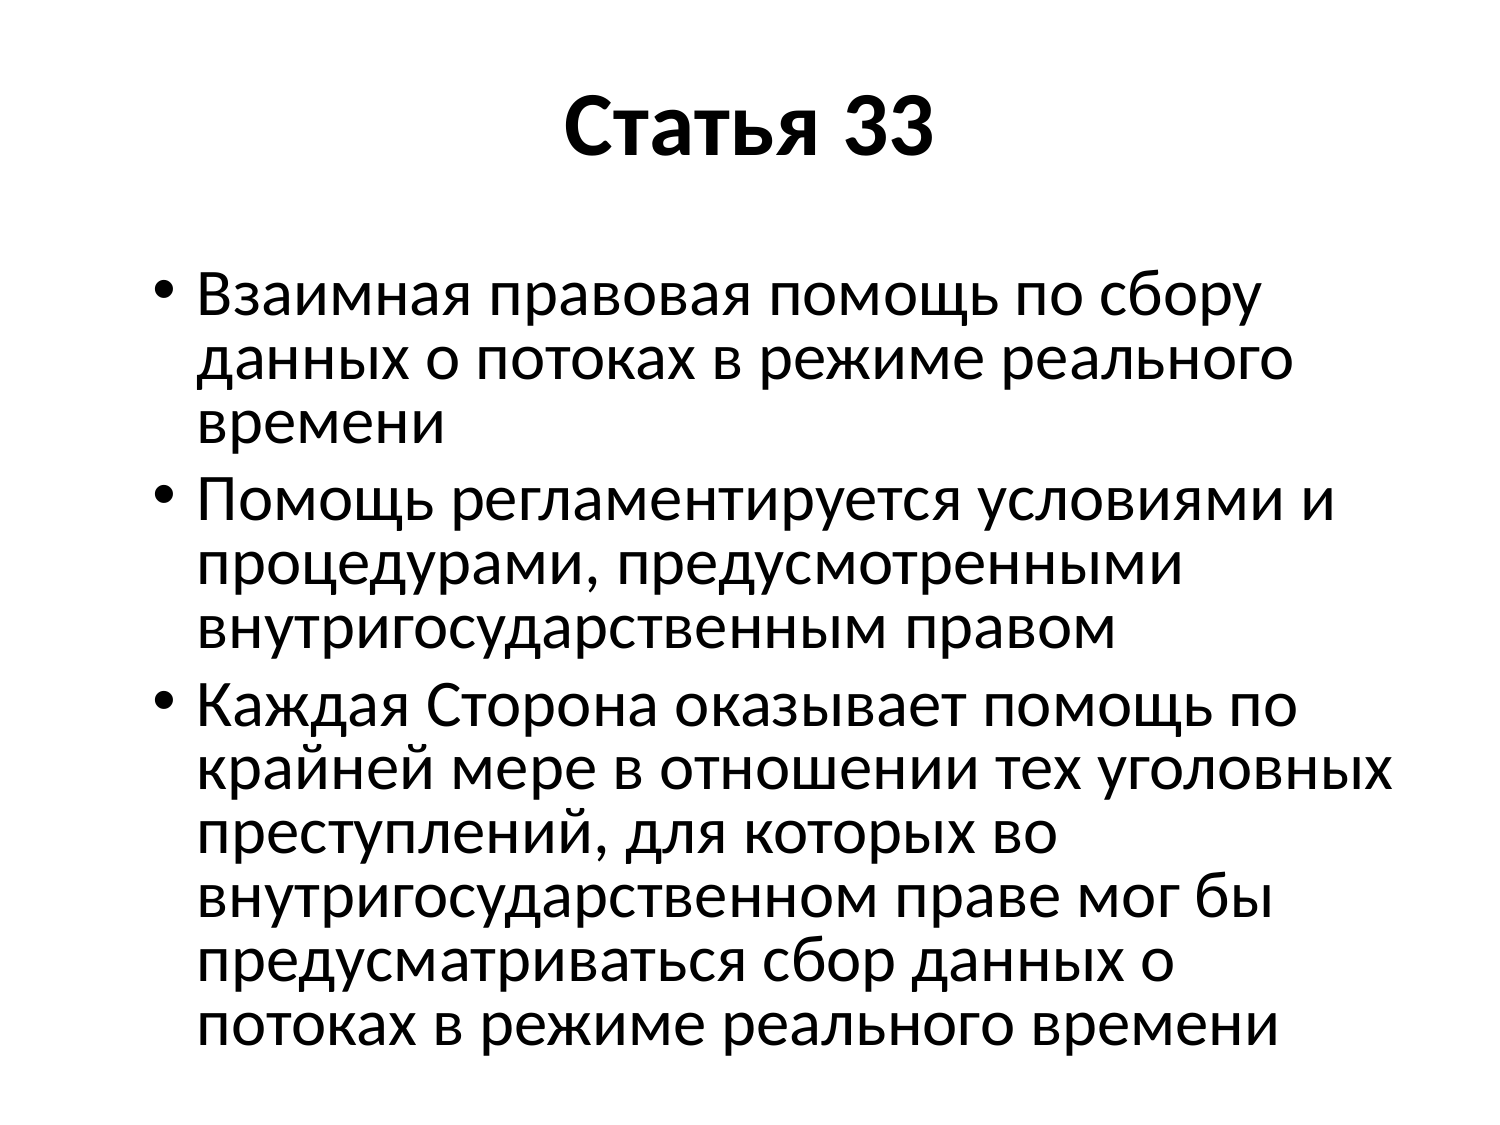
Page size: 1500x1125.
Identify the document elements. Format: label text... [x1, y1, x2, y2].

title Статья 33 [75, 45, 1425, 206]
list Взаимная правовая помощь по сбору данных о потоках в режиме реального времени Помощь регламентируется условиями и процедурами, предусмотренными внутригосударственным правом Каждая Сторона оказывает помощь по крайней мере в отношении тех уголовных преступлений, для которых во внутригосударственном праве мог бы предусматриваться сбор данных о потоках в режиме реального времени [137, 257, 1413, 1068]
